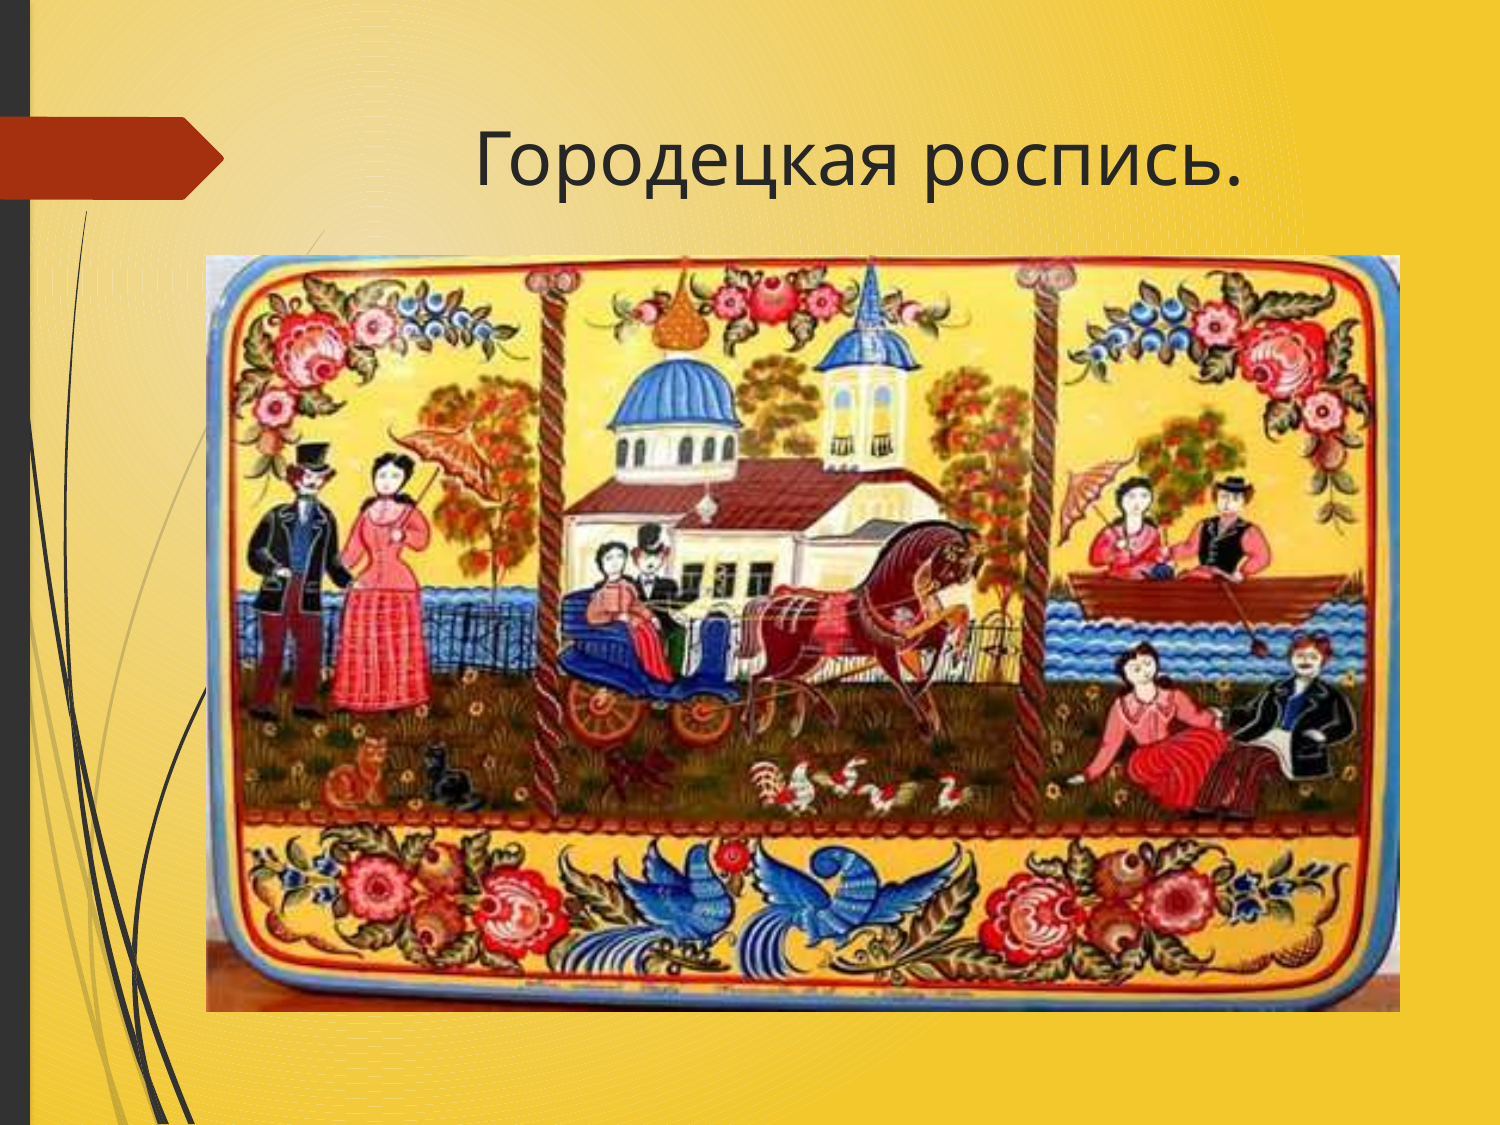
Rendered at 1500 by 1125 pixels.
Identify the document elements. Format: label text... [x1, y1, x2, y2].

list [206, 255, 1401, 1012]
title Городецкая роспись. [319, 102, 1400, 255]
